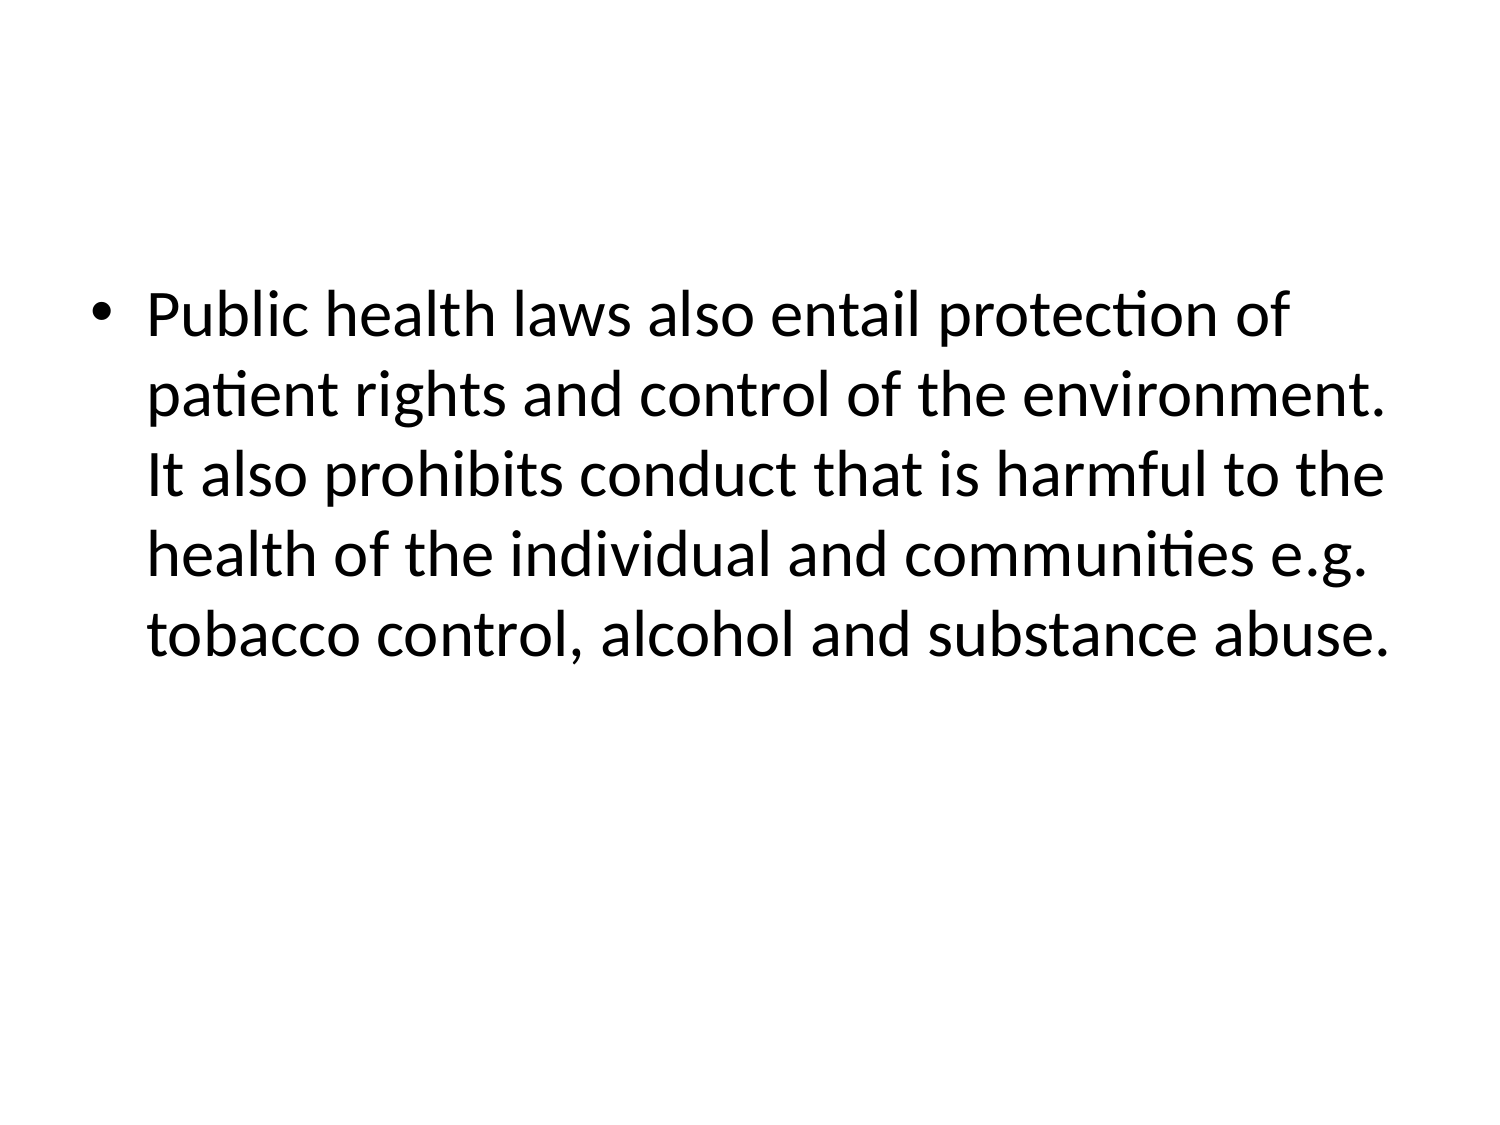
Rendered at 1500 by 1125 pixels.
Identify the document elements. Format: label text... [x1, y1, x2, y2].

list Public health laws also entail protection of patient rights and control of the environment. It also prohibits conduct that is harmful to the health of the individual and communities e.g. tobacco control, alcohol and substance abuse. [75, 262, 1425, 1005]
